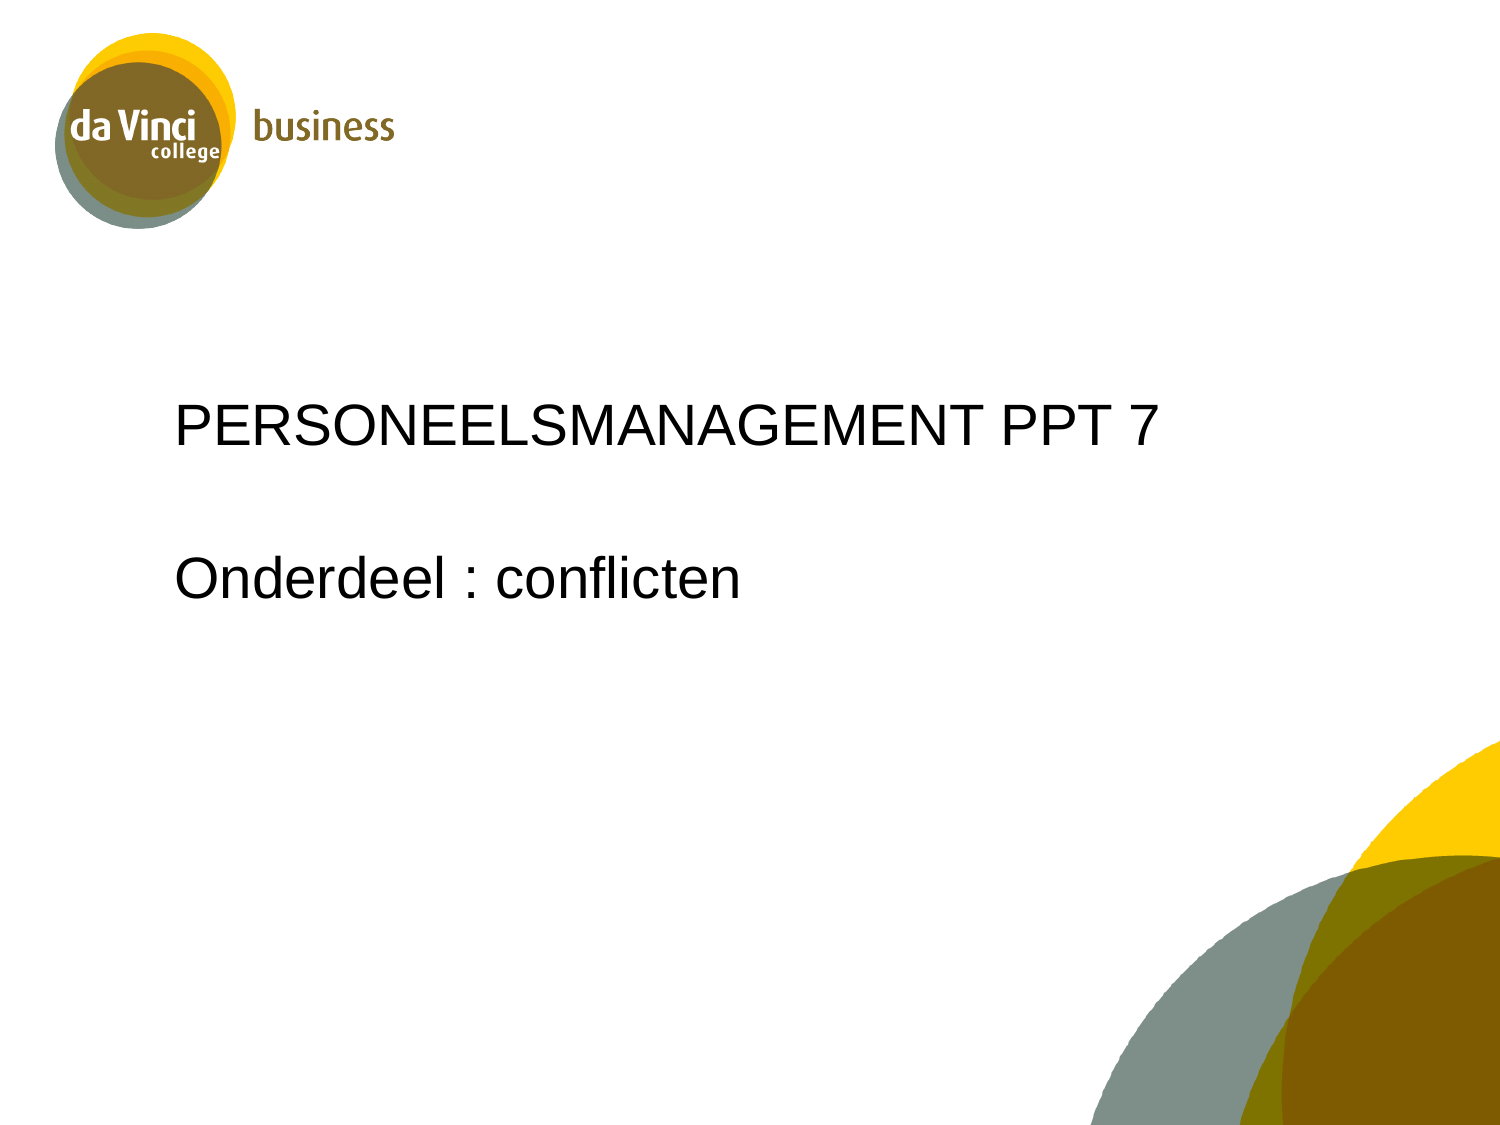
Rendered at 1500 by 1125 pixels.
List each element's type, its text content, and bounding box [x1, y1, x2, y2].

picture [66, 727, 1500, 1125]
list PERSONEELSMANAGEMENT PPT 7 Onderdeel : conflicten [159, 385, 1425, 1005]
picture [55, 33, 394, 229]
